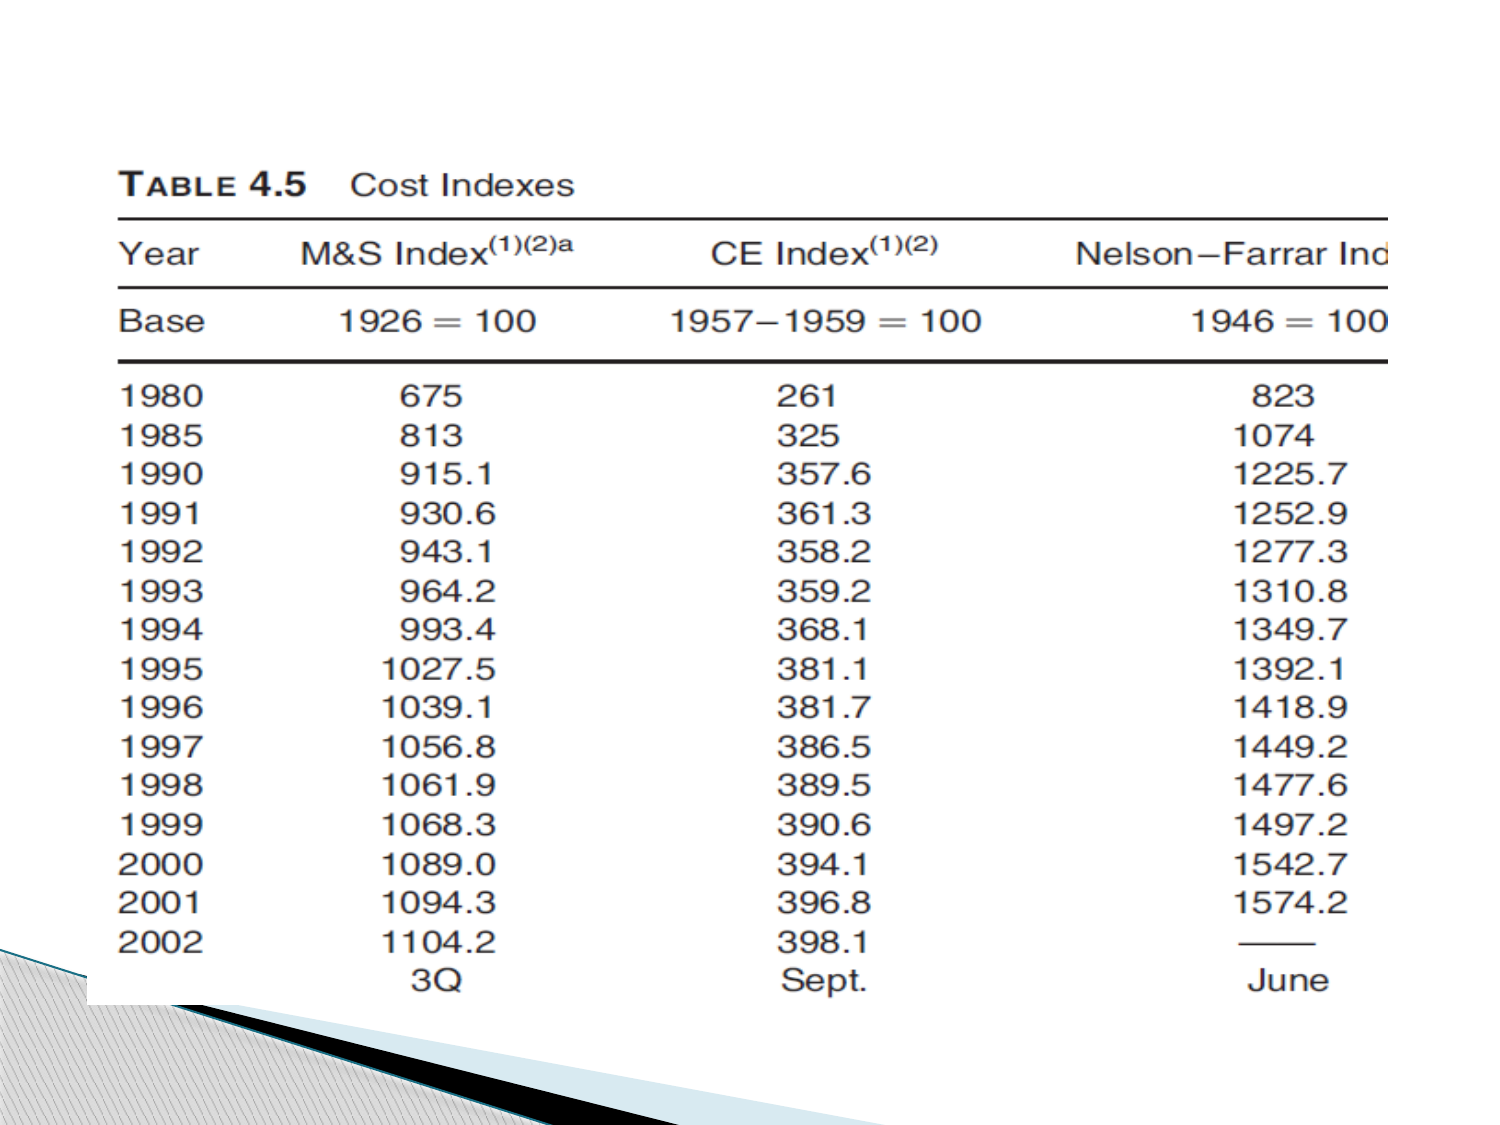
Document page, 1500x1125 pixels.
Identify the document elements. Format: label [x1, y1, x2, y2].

list [87, 149, 1388, 1006]
